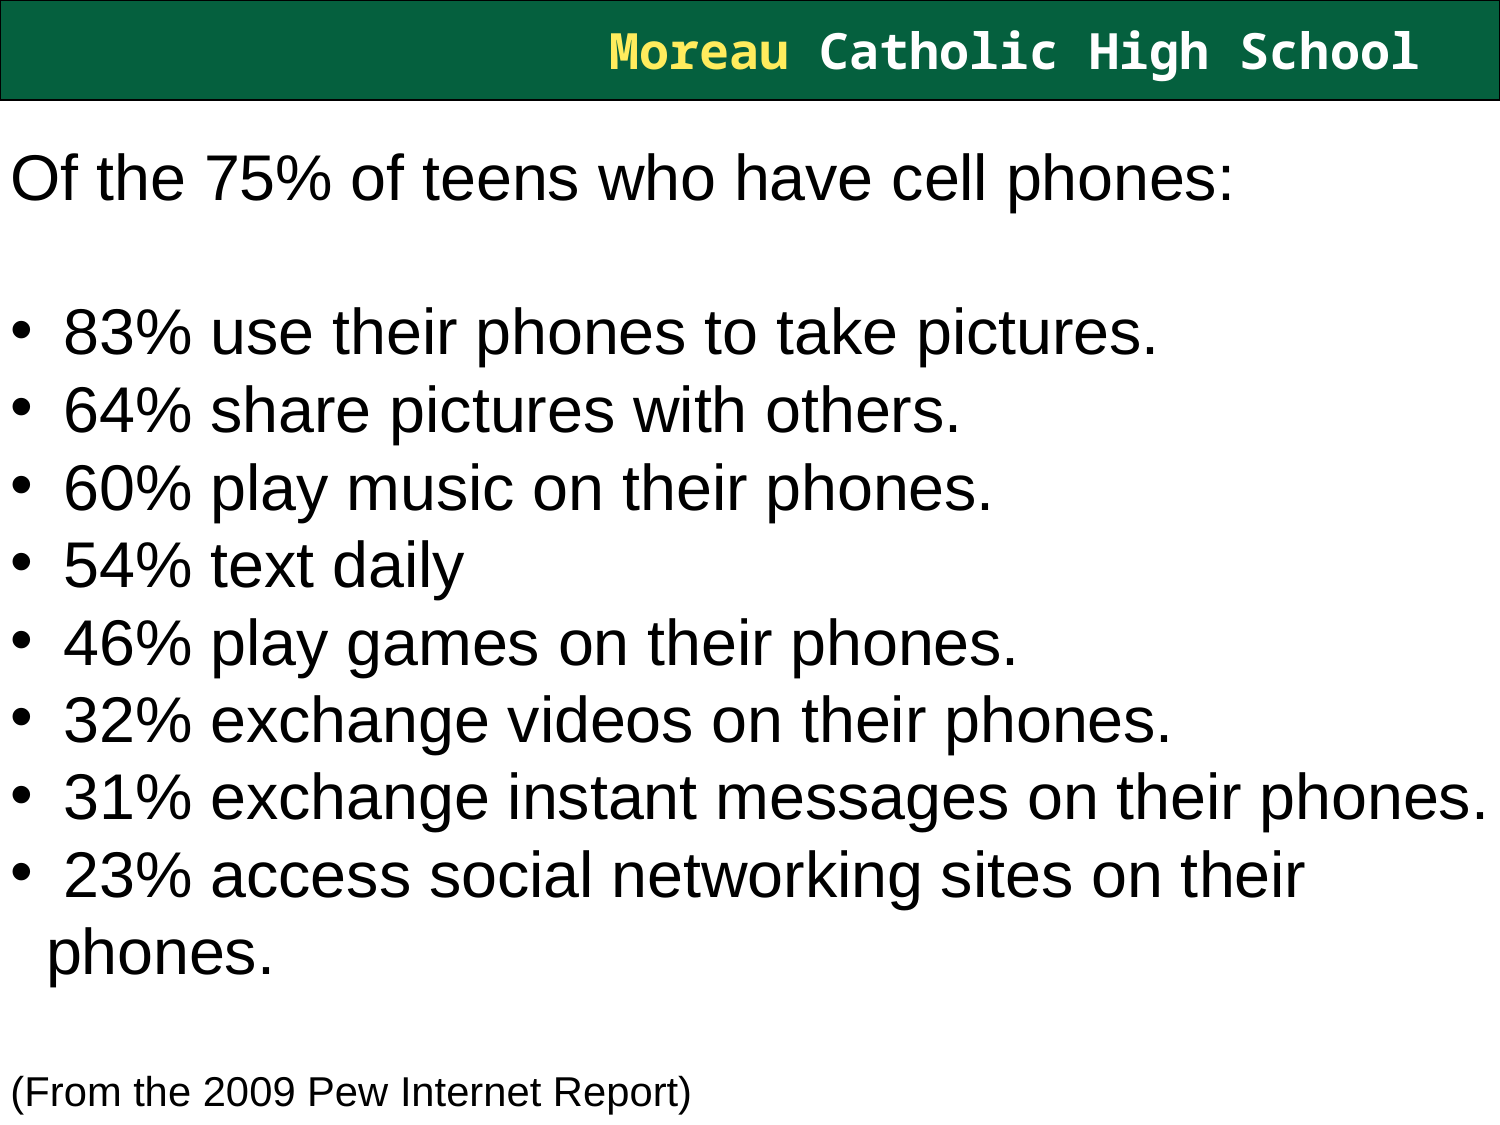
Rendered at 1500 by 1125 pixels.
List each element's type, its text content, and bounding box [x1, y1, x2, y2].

text_box Of the 75% of teens who have cell phones: 83% use their phones to take pictures. 64% share pictures with others. 60% play music on their phones. 54% text daily 46% play games on their phones. 32% exchange videos on their phones. 31% exchange instant messages on their phones. 23% access social networking sites on their phones. (From the 2009 Pew Internet Report) [0, 52, 1500, 1125]
